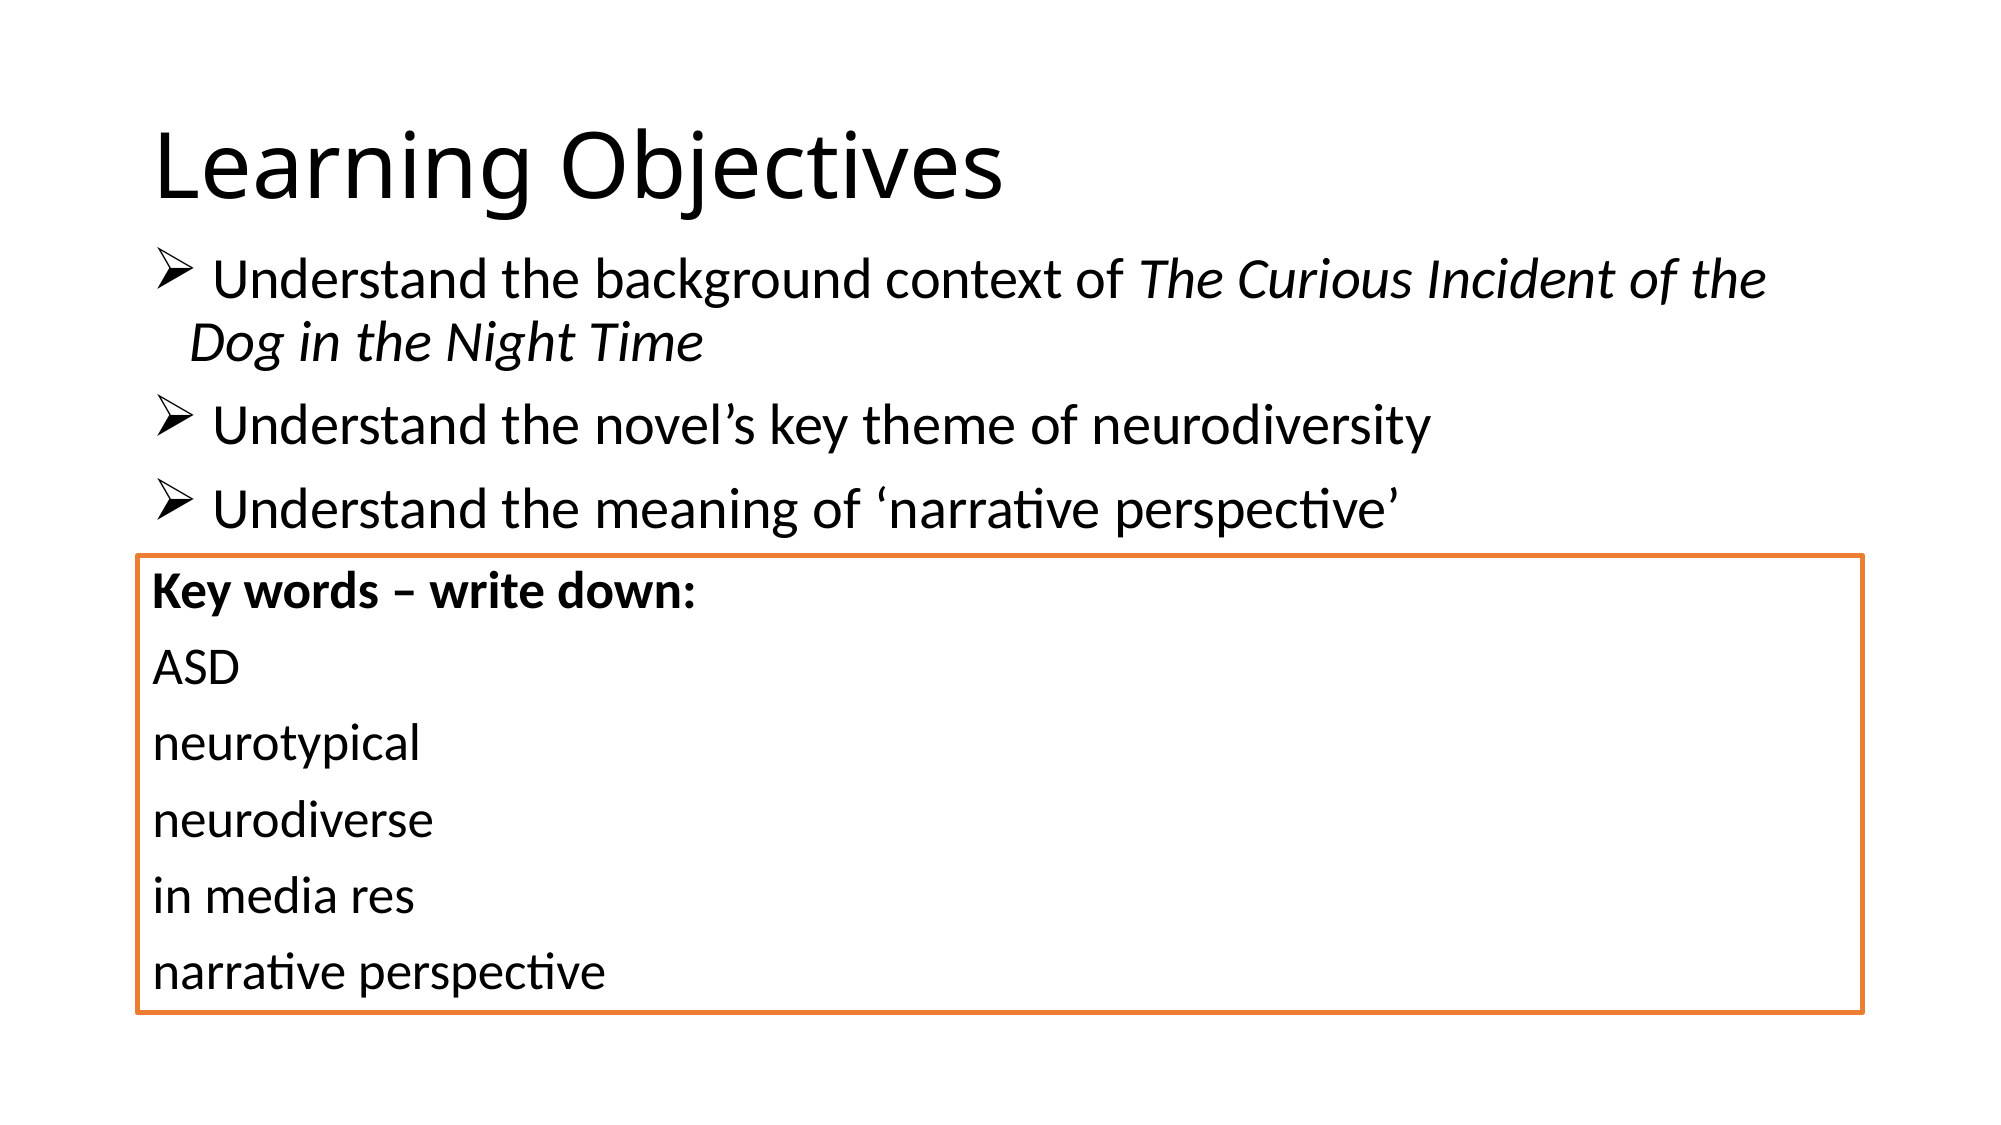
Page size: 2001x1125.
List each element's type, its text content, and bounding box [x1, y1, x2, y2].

text_box Key words – write down: ASD neurotypical neurodiverse in media res narrative perspective [137, 555, 1863, 1013]
title Learning Objectives [137, 59, 1863, 240]
list Understand the background context of The Curious Incident of the Dog in the Night Time Understand the novel’s key theme of neurodiversity Understand the meaning of ‘narrative perspective’ [137, 240, 1863, 555]
